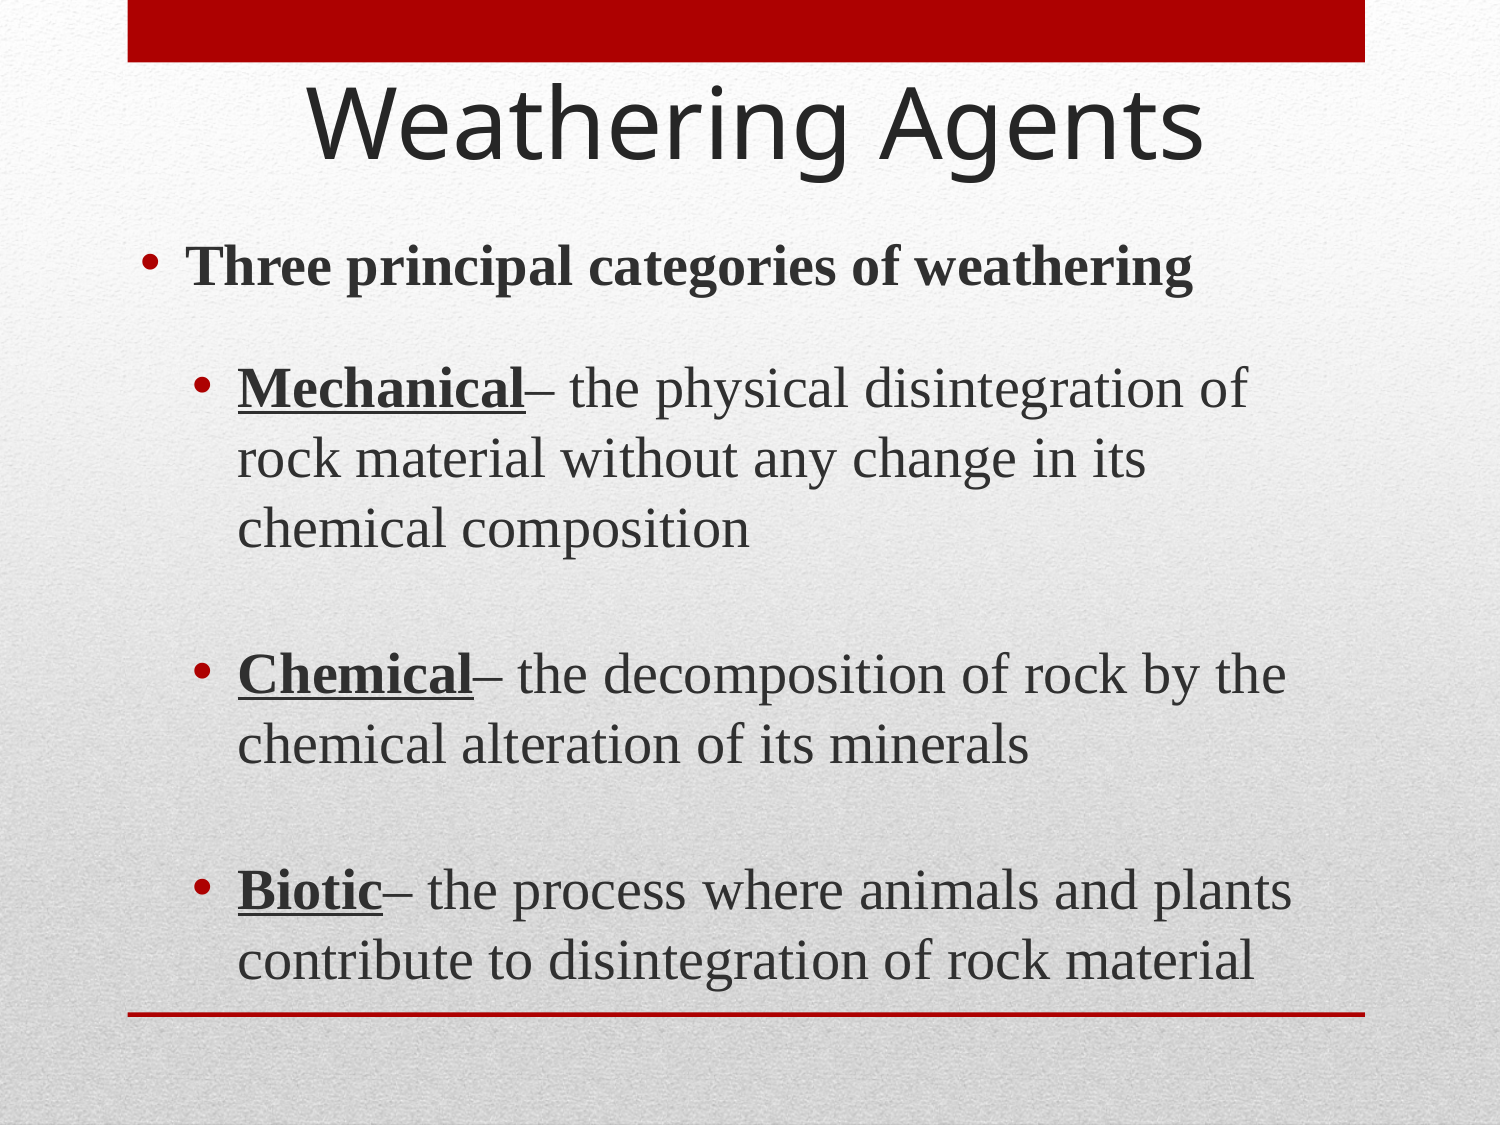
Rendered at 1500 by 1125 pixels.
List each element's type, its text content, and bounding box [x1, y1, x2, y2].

list Three principal categories of weathering Mechanical– the physical disintegration of rock material without any change in its chemical composition Chemical– the decomposition of rock by the chemical alteration of its minerals Biotic– the process where animals and plants contribute to disintegration of rock material [125, 212, 1350, 1006]
title Weathering Agents [187, 0, 1325, 188]
